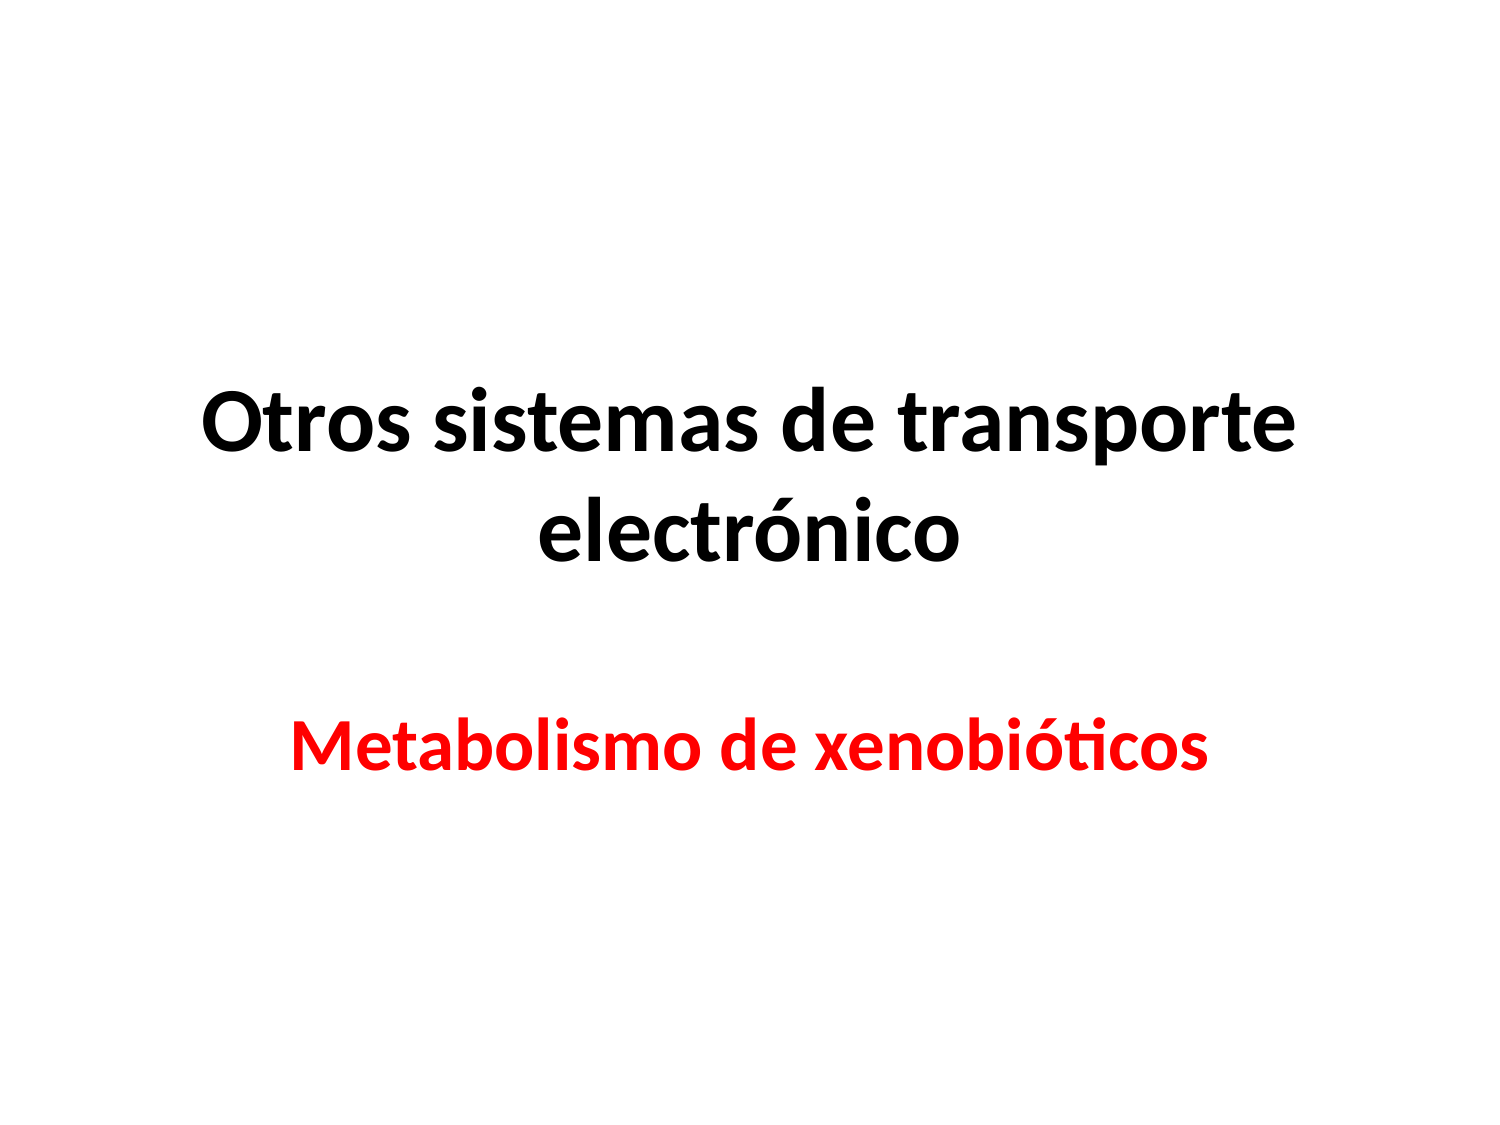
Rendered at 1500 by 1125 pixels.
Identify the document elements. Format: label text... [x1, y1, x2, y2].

title Otros sistemas de transporte electrónico [112, 349, 1388, 591]
subtitle Metabolismo de xenobióticos [225, 688, 1275, 976]
